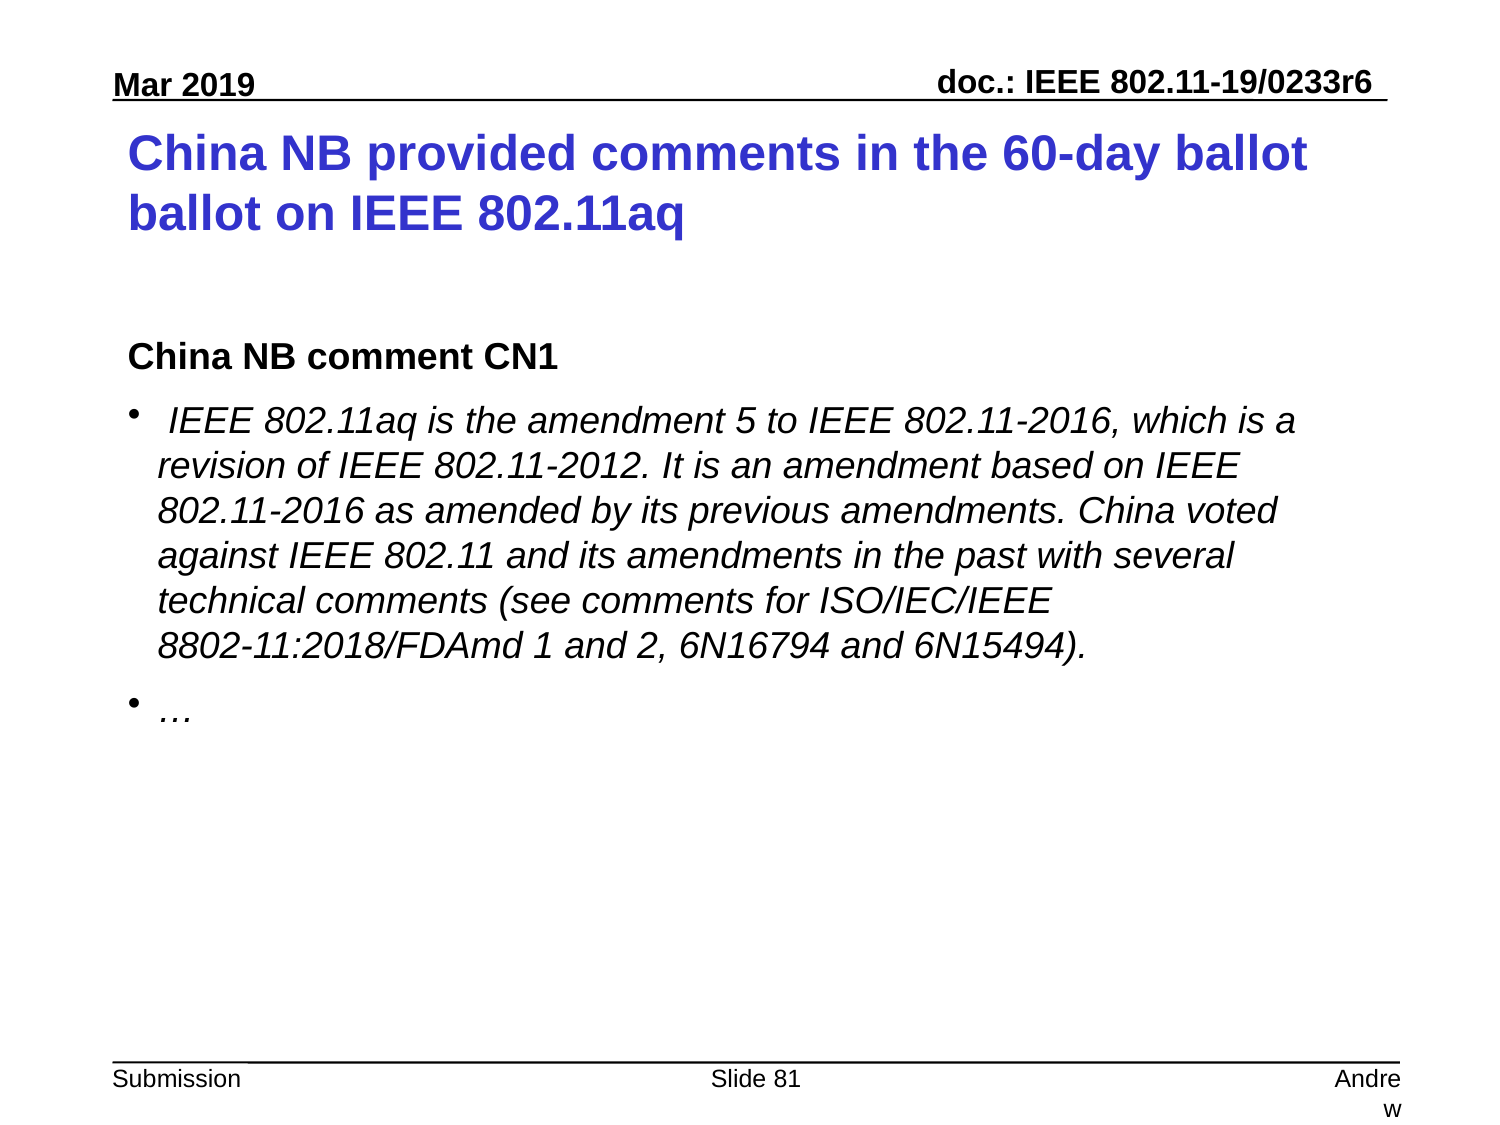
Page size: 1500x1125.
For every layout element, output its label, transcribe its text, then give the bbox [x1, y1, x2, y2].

list China NB comment CN1 IEEE 802.11aq is the amendment 5 to IEEE 802.11-2016, which is a revision of IEEE 802.11-2012. It is an amendment based on IEEE 802.11-2016 as amended by its previous amendments. China voted against IEEE 802.11 and its amendments in the past with several technical comments (see comments for ISO/IEC/IEEE 8802-11:2018/FDAmd 1 and 2, 6N16794 and 6N15494). … [112, 324, 1388, 1000]
slide_number Slide 81 [709, 1061, 803, 1093]
title China NB provided comments in the 60-day ballot ballot on IEEE 802.11aq [112, 112, 1388, 288]
footer Andrew Myles, Cisco [1320, 1061, 1402, 1093]
